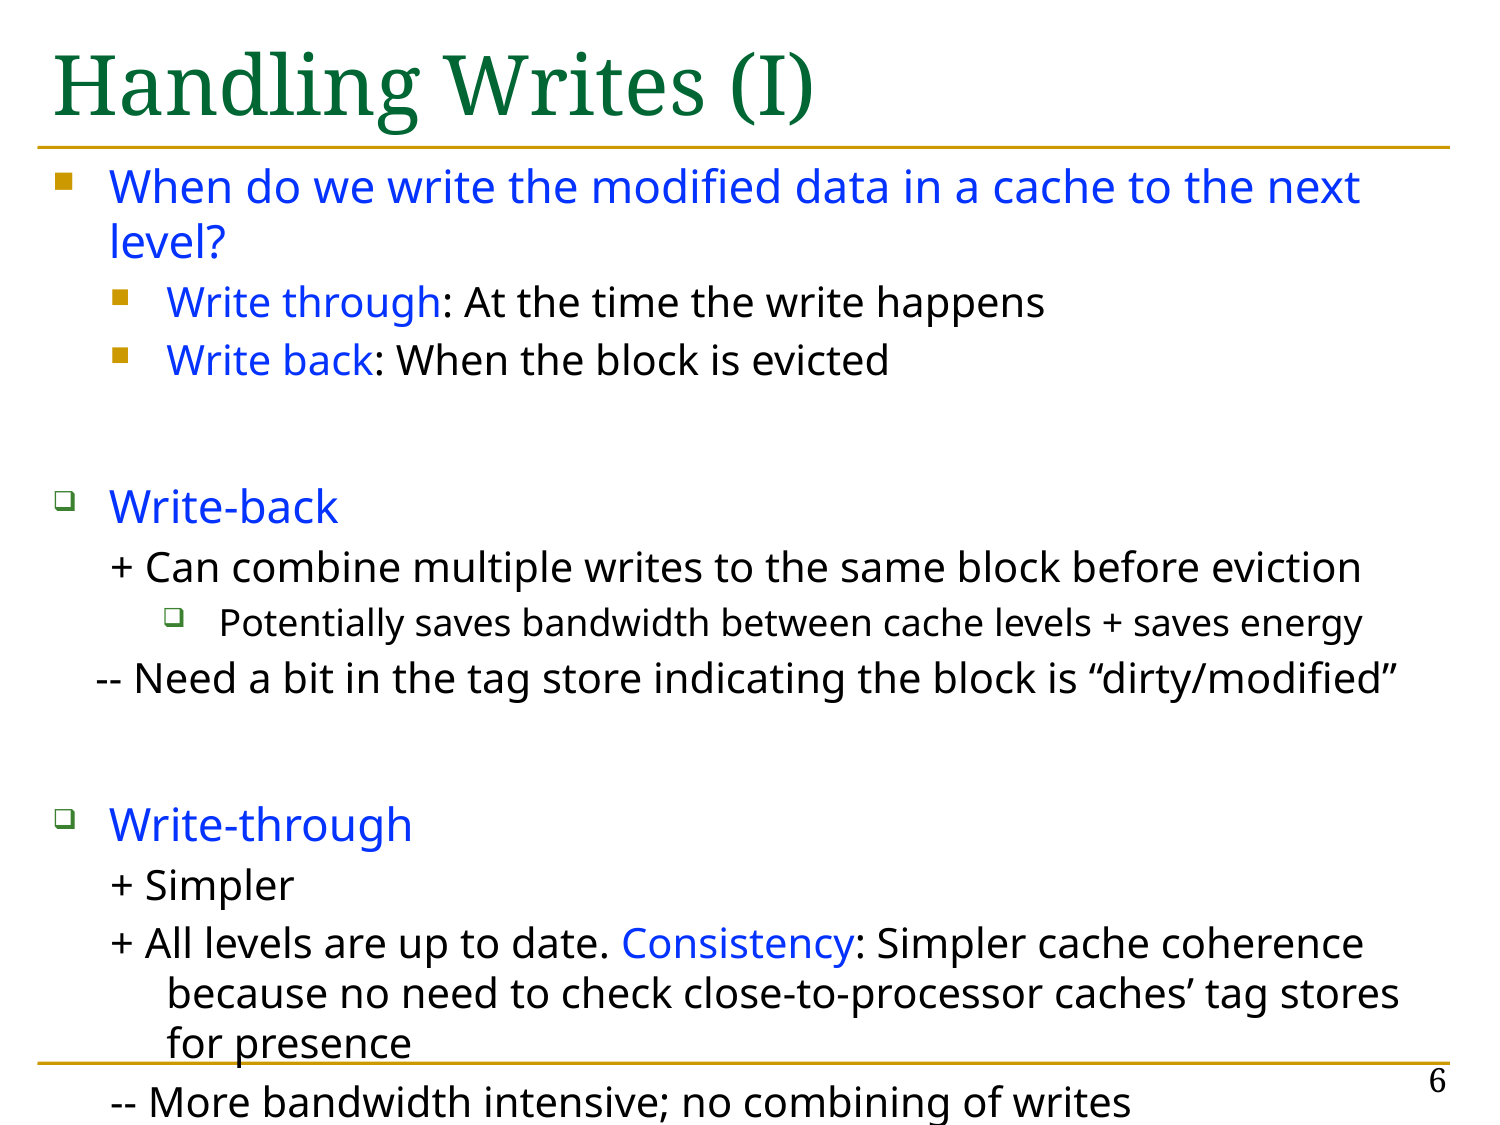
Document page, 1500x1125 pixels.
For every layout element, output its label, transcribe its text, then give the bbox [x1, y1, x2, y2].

list When do we write the modified data in a cache to the next level? Write through: At the time the write happens Write back: When the block is evicted Write-back + Can combine multiple writes to the same block before eviction Potentially saves bandwidth between cache levels + saves energy -- Need a bit in the tag store indicating the block is “dirty/modified” Write-through + Simpler + All levels are up to date. Consistency: Simpler cache coherence because no need to check close-to-processor caches’ tag stores for presence -- More bandwidth intensive; no combining of writes [37, 149, 1450, 1063]
slide_number 6 [1111, 1036, 1462, 1112]
title Handling Writes (I) [37, 24, 1450, 149]
